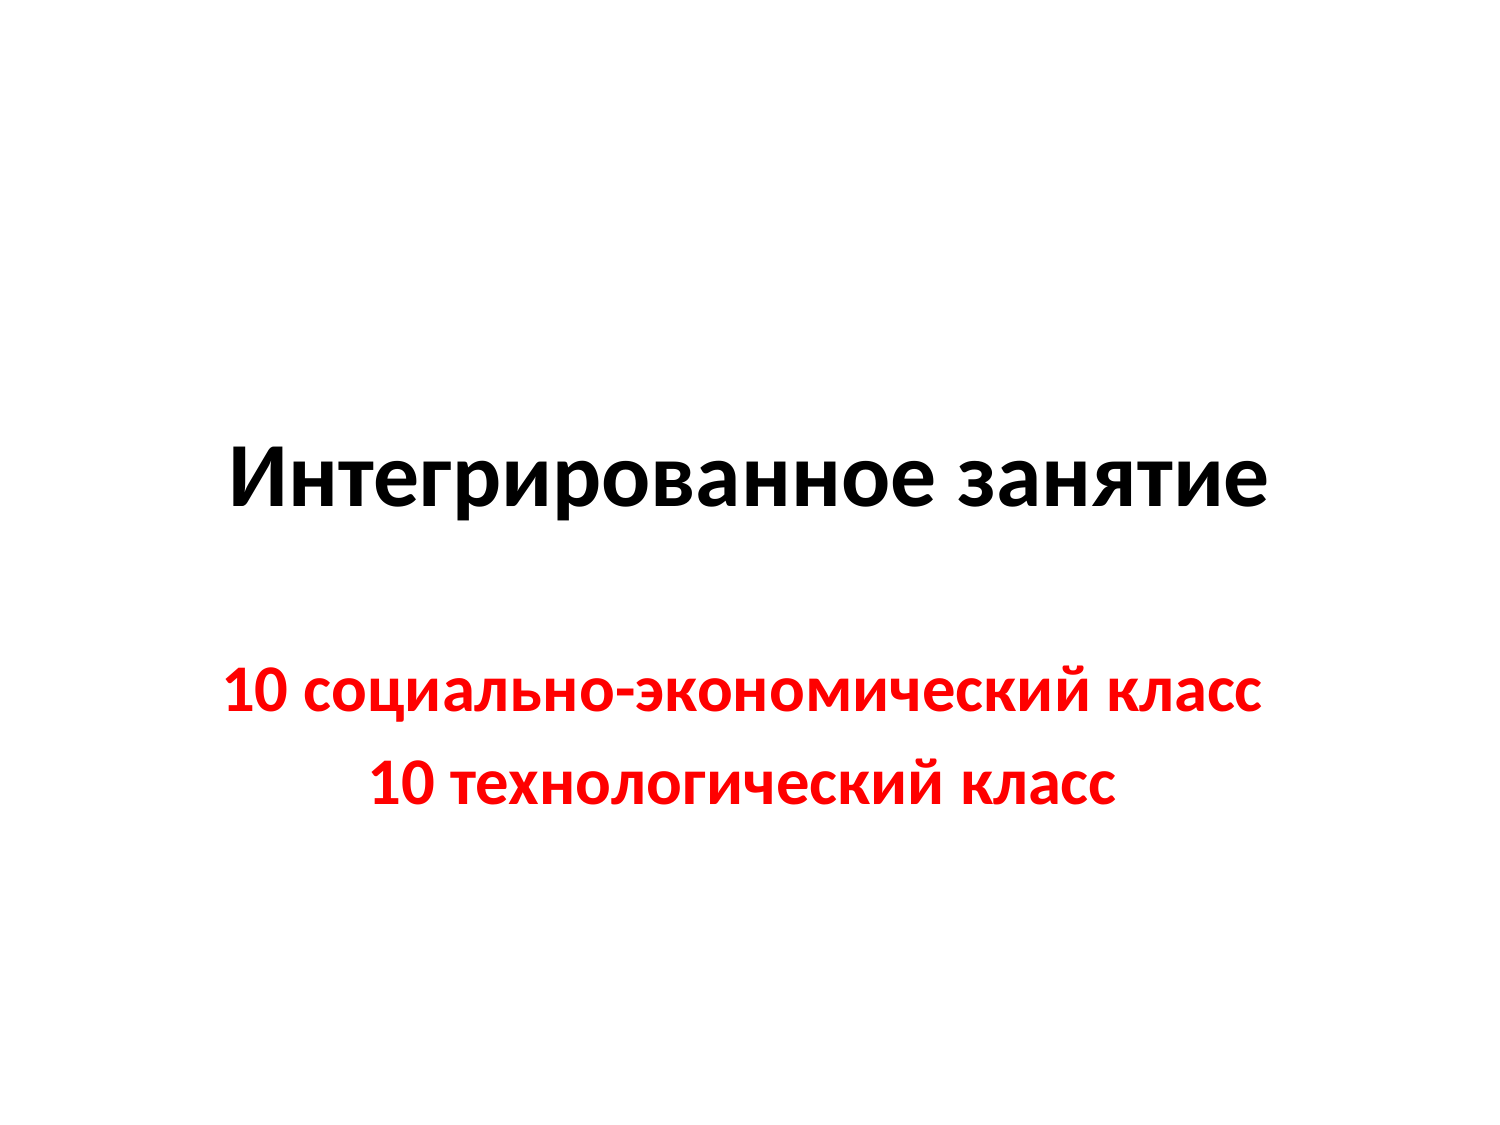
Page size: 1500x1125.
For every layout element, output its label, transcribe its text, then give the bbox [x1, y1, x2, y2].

title Интегрированное занятие [112, 349, 1388, 591]
subtitle 10 социально-экономический класс 10 технологический класс [112, 637, 1388, 925]
